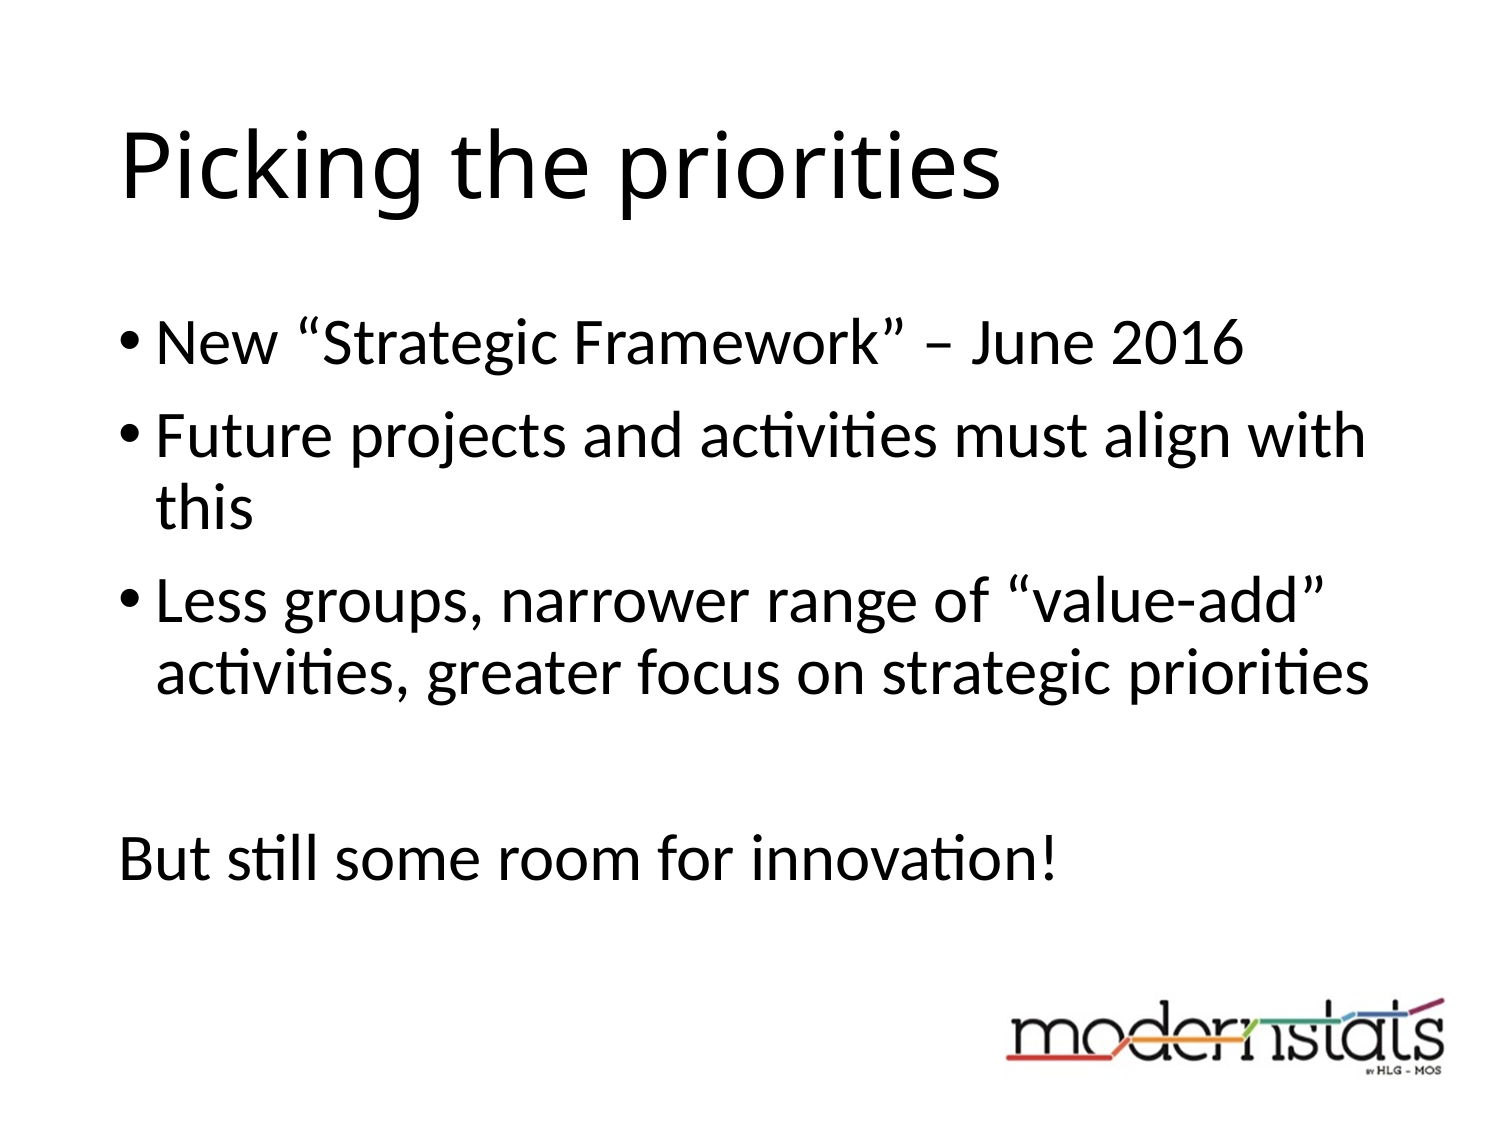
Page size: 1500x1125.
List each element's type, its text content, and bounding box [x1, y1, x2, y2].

list New “Strategic Framework” – June 2016 Future projects and activities must align with this Less groups, narrower range of “value-add” activities, greater focus on strategic priorities But still some room for innovation! [103, 299, 1397, 971]
picture [1005, 992, 1445, 1078]
title Picking the priorities [103, 59, 1397, 278]
